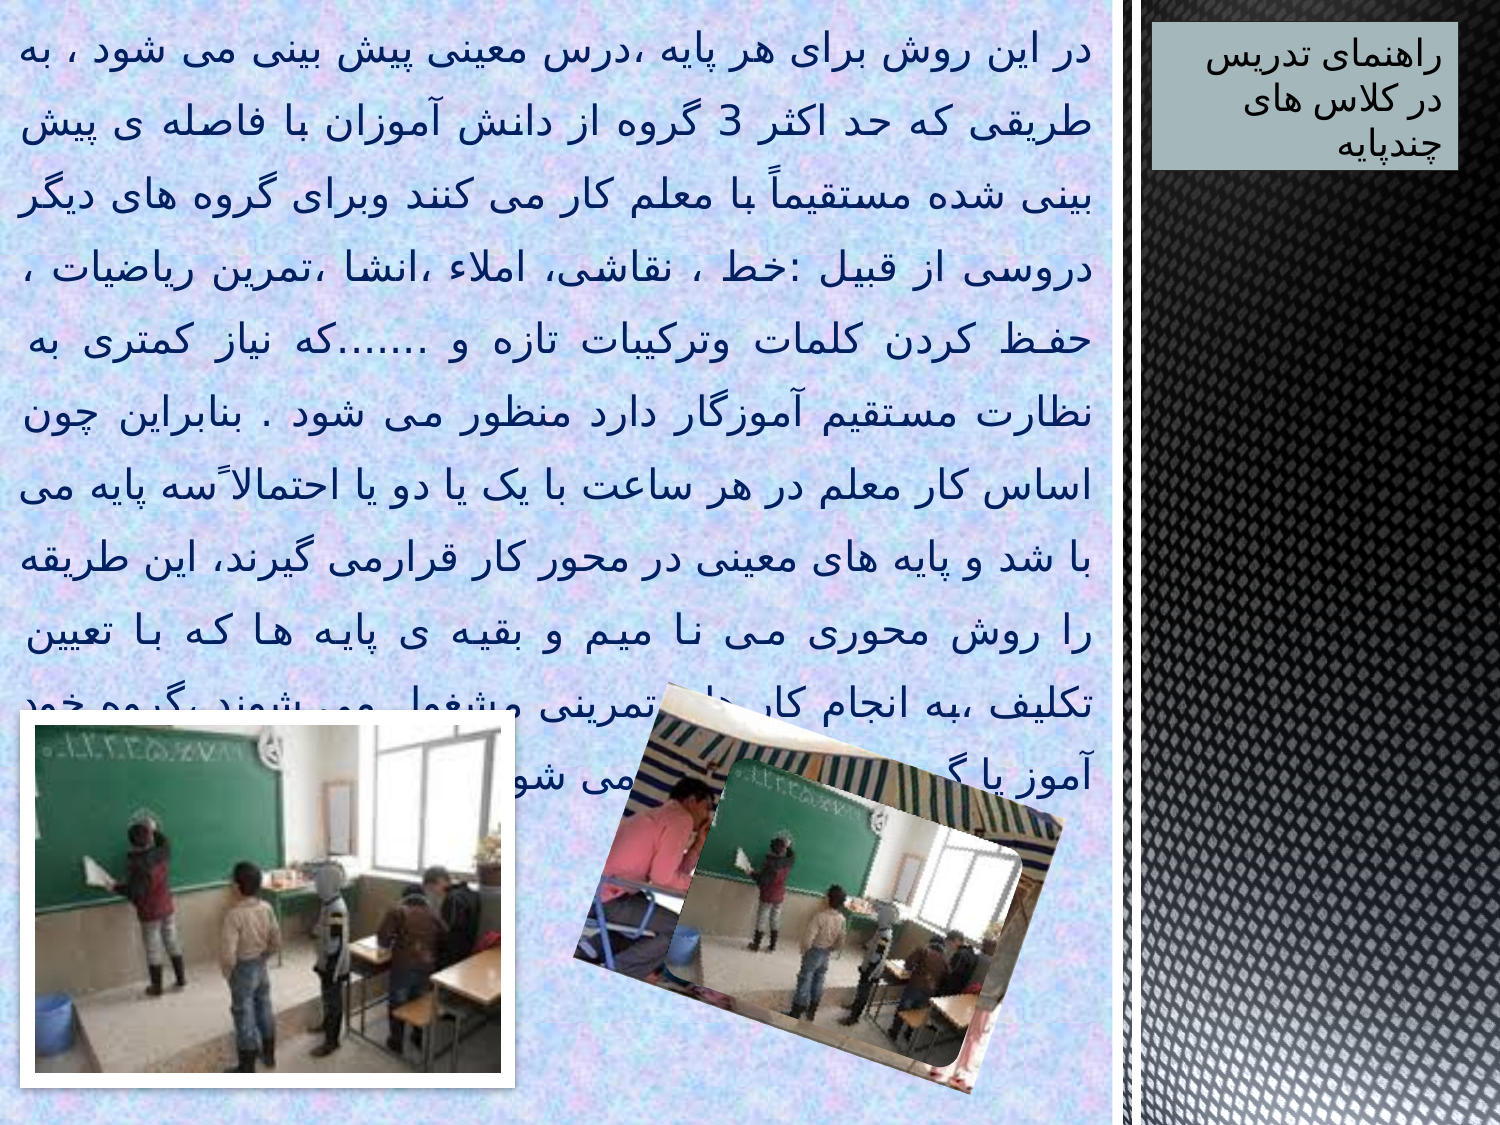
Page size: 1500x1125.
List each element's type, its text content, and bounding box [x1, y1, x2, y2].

picture [1123, 0, 1500, 1125]
text_box راهنمای تدریس در کلاس های چندپایه [1151, 21, 1459, 171]
picture [34, 724, 501, 1074]
picture [574, 683, 1065, 1094]
table_header در این روش برای هر پایه ،درس معینی پیش بینی می شود ، به طریقی که حد اکثر 3 گروه از دانش آموزان با فاصله ی پیش بینی شده مستقیماً با معلم کار می کنند وبرای گروه های دیگر دروسی از قبیل :خط ، نقاشی، املاء ،انشا ،تمرین ریاضیات ، حفظ کردن کلمات وترکیبات تازه و .......که نیاز کمتری به نظارت مستقیم آموزگار دارد منظور می شود . بنابراین چون اساس کار معلم در هر ساعت با یک یا دو یا احتمالا ًسه پایه می با شد و پایه های معینی در محور کار قرارمی گیرند، این طریقه را روش محوری می نا میم و بقیه ی پایه ها که با تعیین تکلیف ،به انجام کار های تمرینی مشغول می شوند ،گروه خود آموز یا گروه فرعی نامیده می شوند . [0, 0, 1112, 1125]
